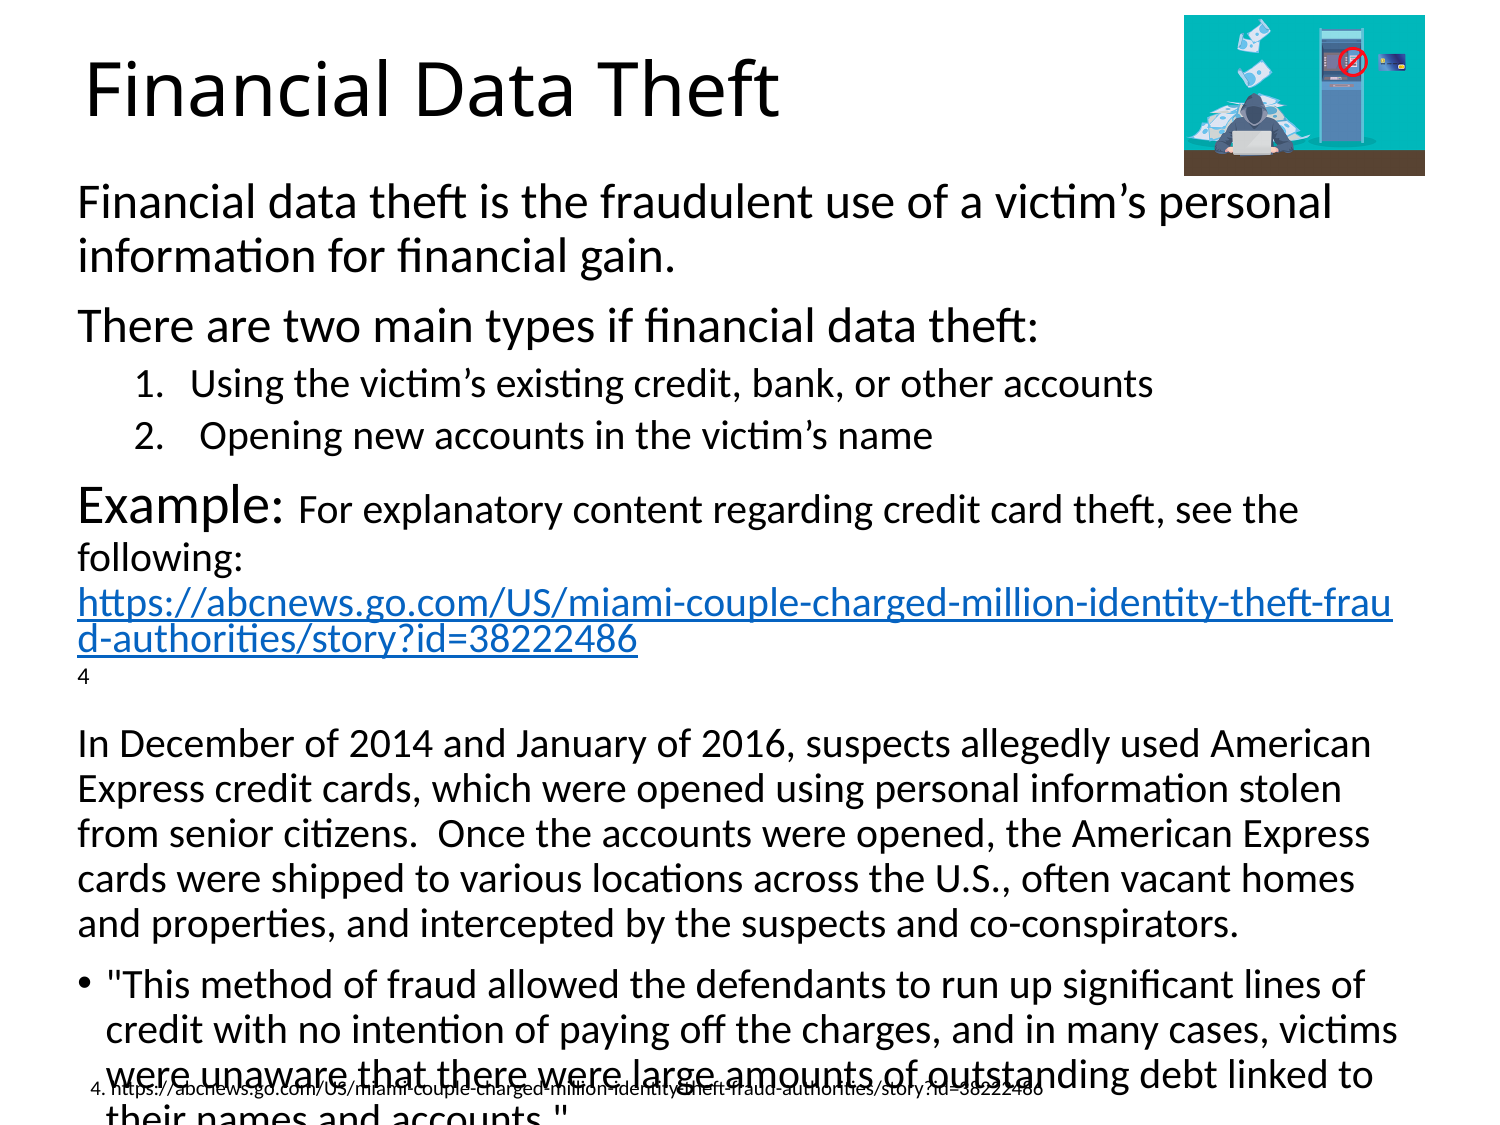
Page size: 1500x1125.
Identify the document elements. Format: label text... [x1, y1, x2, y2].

title Financial Data Theft [68, 17, 1184, 167]
list Financial data theft is the fraudulent use of a victim’s personal information for financial gain. There are two main types if financial data theft: Using the victim’s existing credit, bank, or other accounts Opening new accounts in the victim’s name Example: For explanatory content regarding credit card theft, see the following: https://abcnews.go.com/US/miami-couple-charged-million-identity-theft-fraud-authorities/story?id=382224864 In December of 2014 and January of 2016, suspects allegedly used American Express credit cards, which were opened using personal information stolen from senior citizens. Once the accounts were opened, the American Express cards were shipped to various locations across the U.S., often vacant homes and properties, and intercepted by the suspects and co-conspirators. "This method of fraud allowed the defendants to run up significant lines of credit with no intention of paying off the charges, and in many cases, victims were unaware that there were large amounts of outstanding debt linked to their names and accounts." [62, 167, 1419, 1014]
text_box 4. https://abcnews.go.com/US/miami-couple-charged-million-identity-theft-fraud-authorities/story?id=38222486 [75, 1067, 1425, 1107]
picture [1184, 15, 1425, 176]
